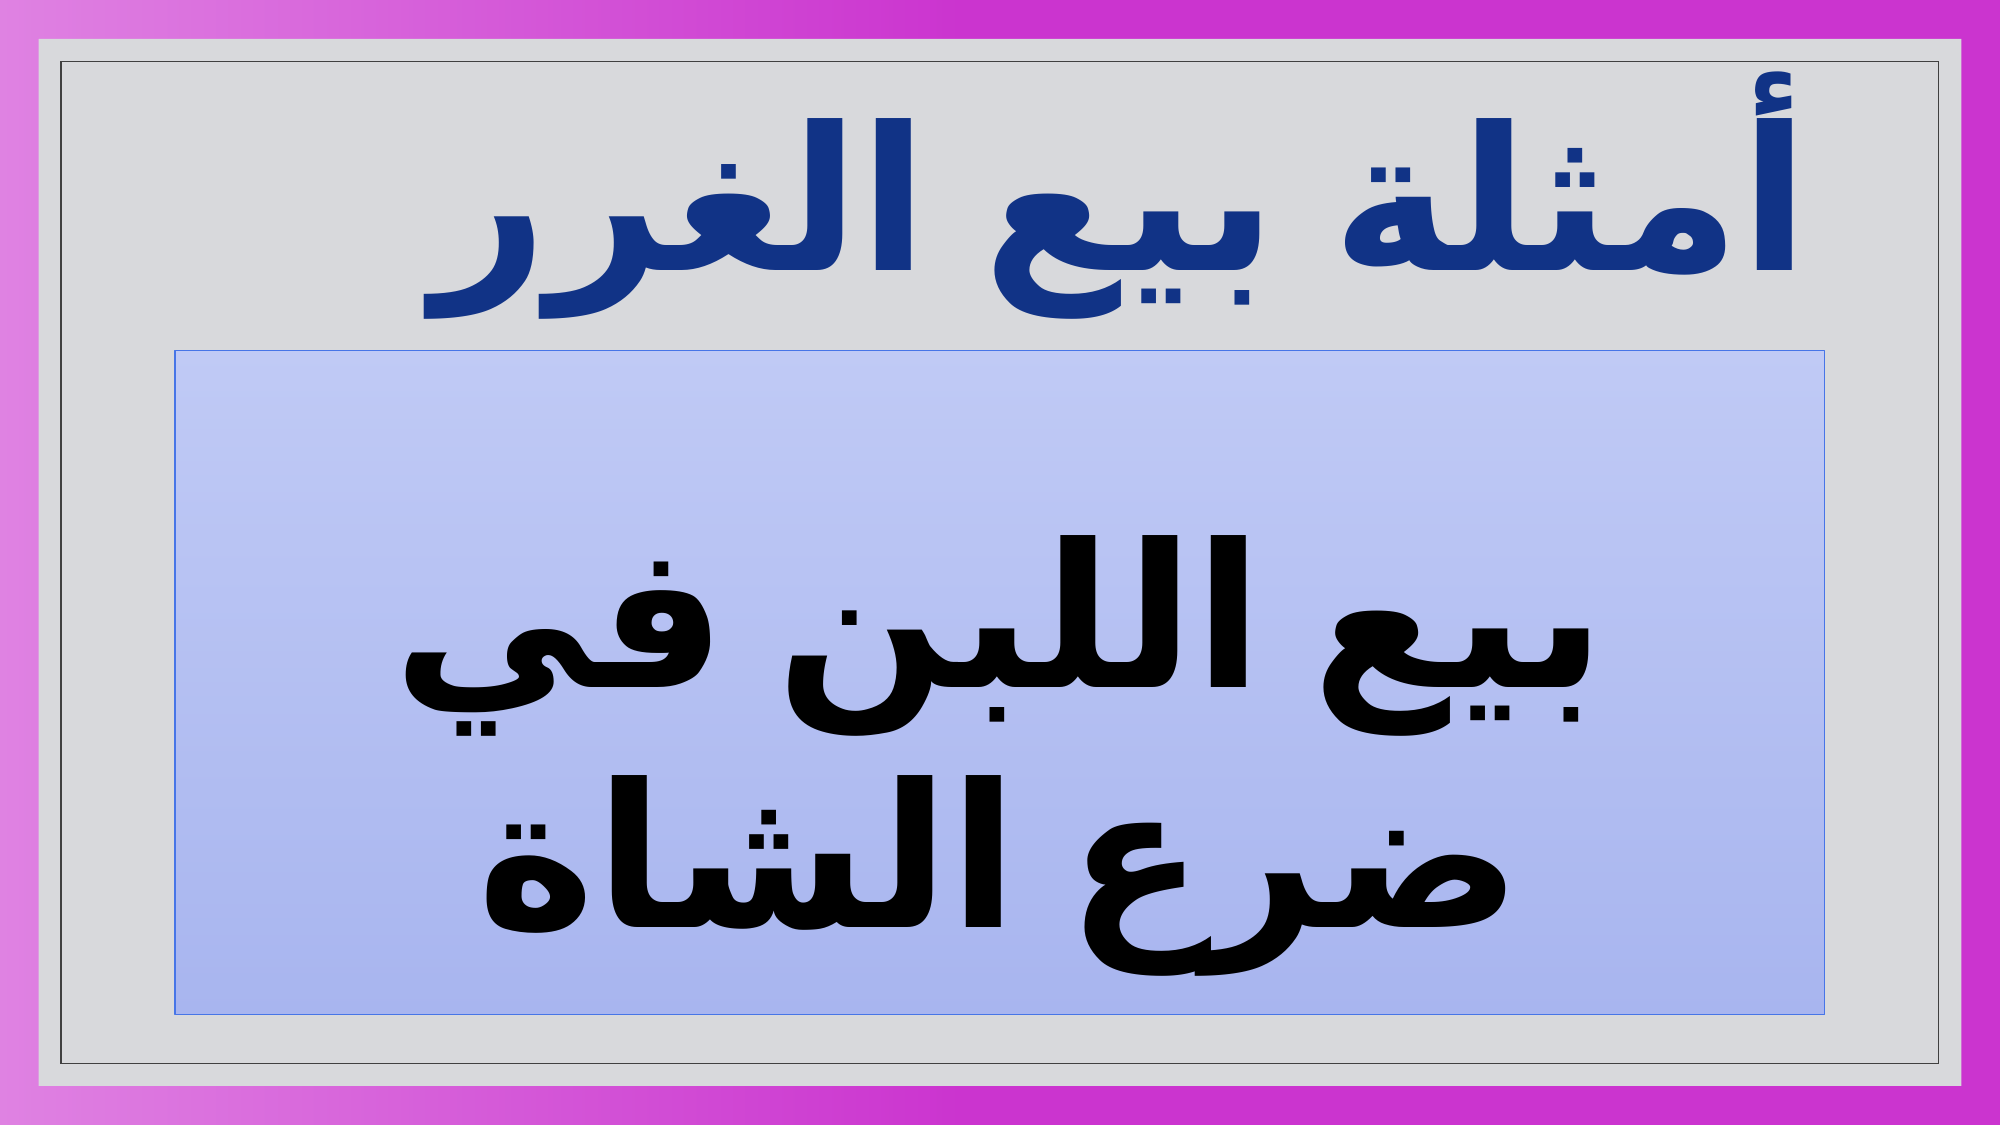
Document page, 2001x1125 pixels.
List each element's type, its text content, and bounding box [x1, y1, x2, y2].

title أمثلة بيع الغرر [174, 92, 1825, 318]
list بيع اللبن في ضرع الشاة [174, 350, 1825, 1015]
